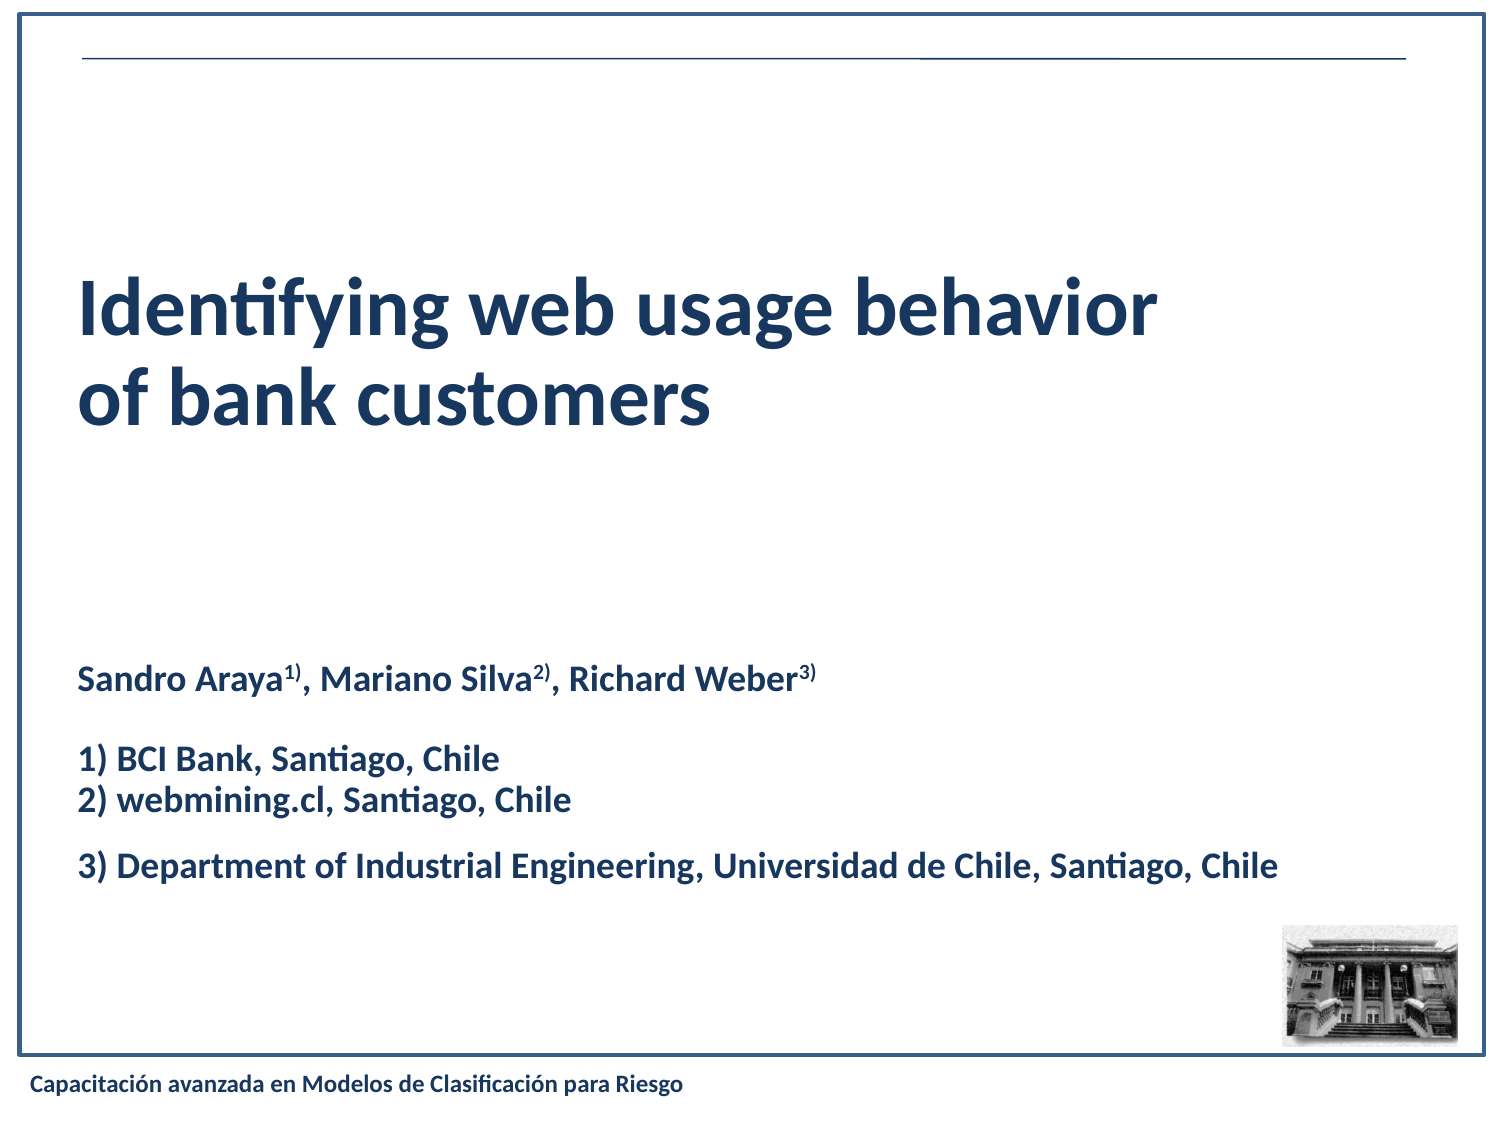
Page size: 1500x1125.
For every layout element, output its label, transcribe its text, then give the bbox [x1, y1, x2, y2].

title Identifying web usage behavior of bank customers Sandro Araya1), Mariano Silva2), Richard Weber3) 1) BCI Bank, Santiago, Chile 2) webmining.cl, Santiago, Chile 3) Department of Industrial Engineering, Universidad de Chile, Santiago, Chile [62, 149, 1438, 901]
picture [1282, 925, 1458, 1047]
